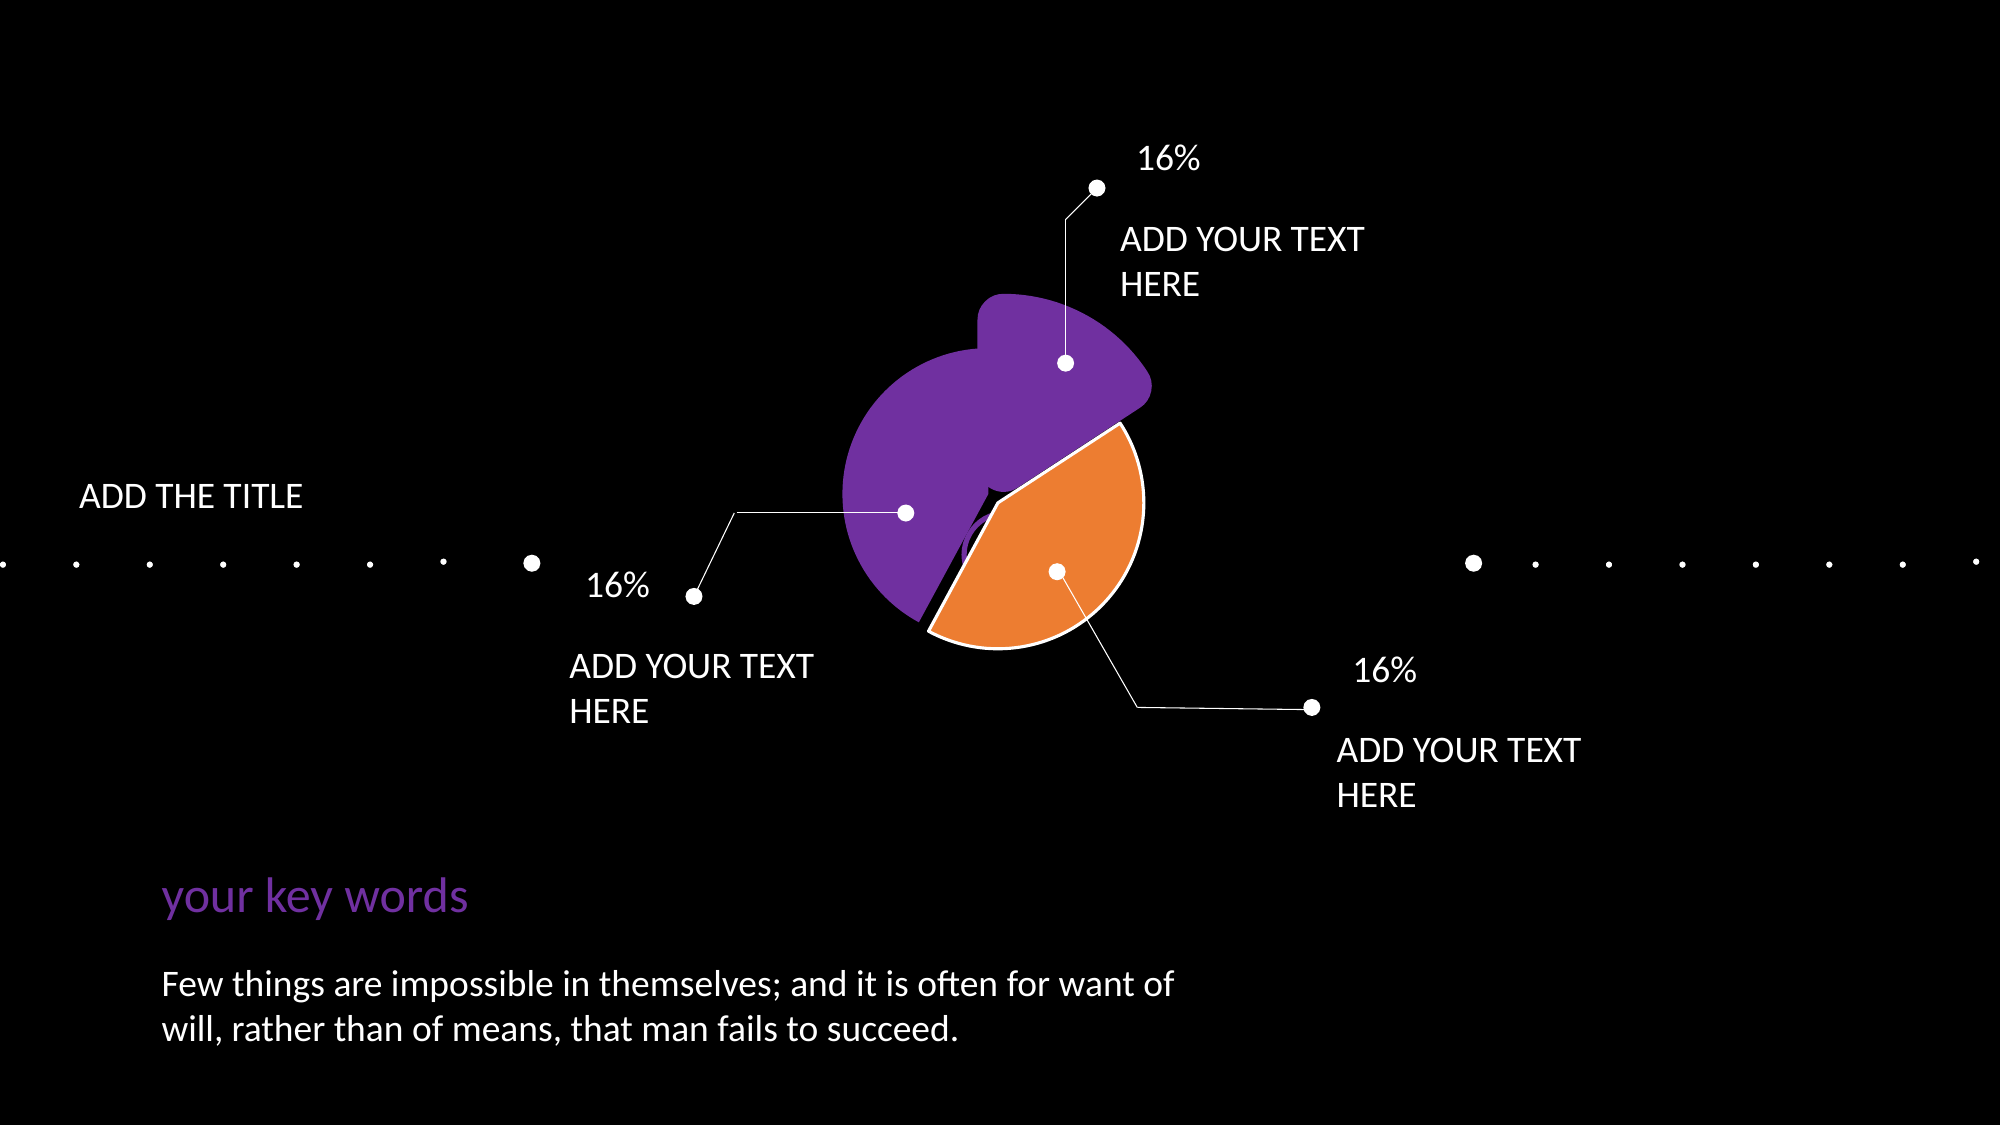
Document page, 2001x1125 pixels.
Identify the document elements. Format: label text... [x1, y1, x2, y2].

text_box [1532, 558, 1980, 568]
text_box your key words [146, 855, 524, 930]
text_box [1464, 553, 1484, 573]
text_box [554, 553, 916, 740]
text_box [522, 553, 542, 573]
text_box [0, 558, 447, 568]
text_box ADD THE TITLE [44, 463, 338, 524]
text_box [1057, 567, 1138, 708]
text_box Few things are impossible in themselves; and it is often for want of will, rather than of means, that man fails to succeed. [146, 951, 1261, 1057]
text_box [693, 512, 735, 553]
chart [690, 221, 1290, 733]
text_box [1105, 125, 1467, 313]
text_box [1321, 637, 1683, 825]
text_box [1302, 697, 1321, 718]
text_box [1065, 187, 1097, 365]
text_box [1087, 178, 1105, 198]
